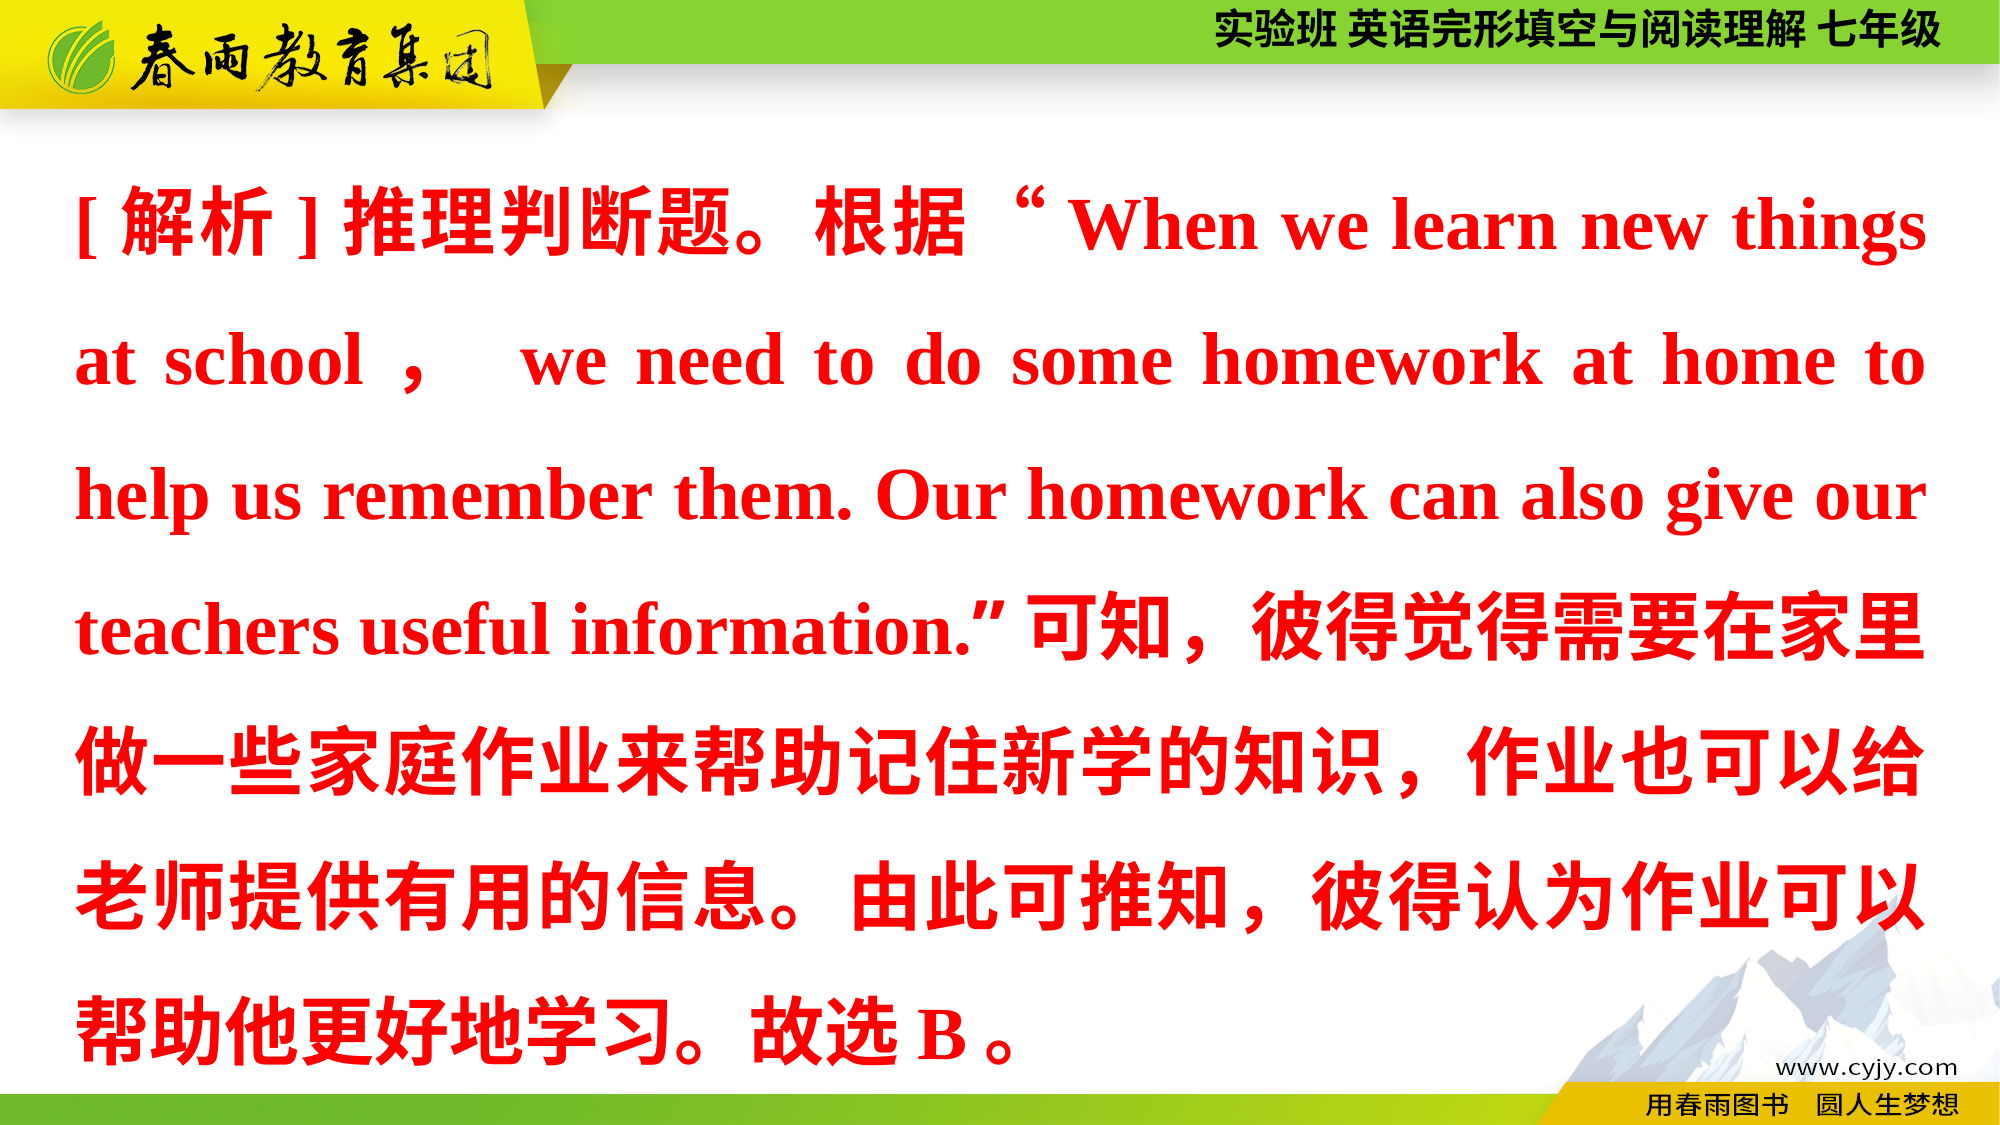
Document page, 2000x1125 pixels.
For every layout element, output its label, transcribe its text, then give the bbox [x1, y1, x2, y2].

picture [0, 0, 2000, 1125]
list [解析]推理判断题。根据“When we learn new things at school， we need to do some homework at home to help us remember them. Our homework can also give our teachers useful information.”可知，彼得觉得需要在家里做一些家庭作业来帮助记住新学的知识，作业也可以给老师提供有用的信息。由此可推知，彼得认为作业可以帮助他更好地学习。故选B。 [59, 122, 1944, 1075]
